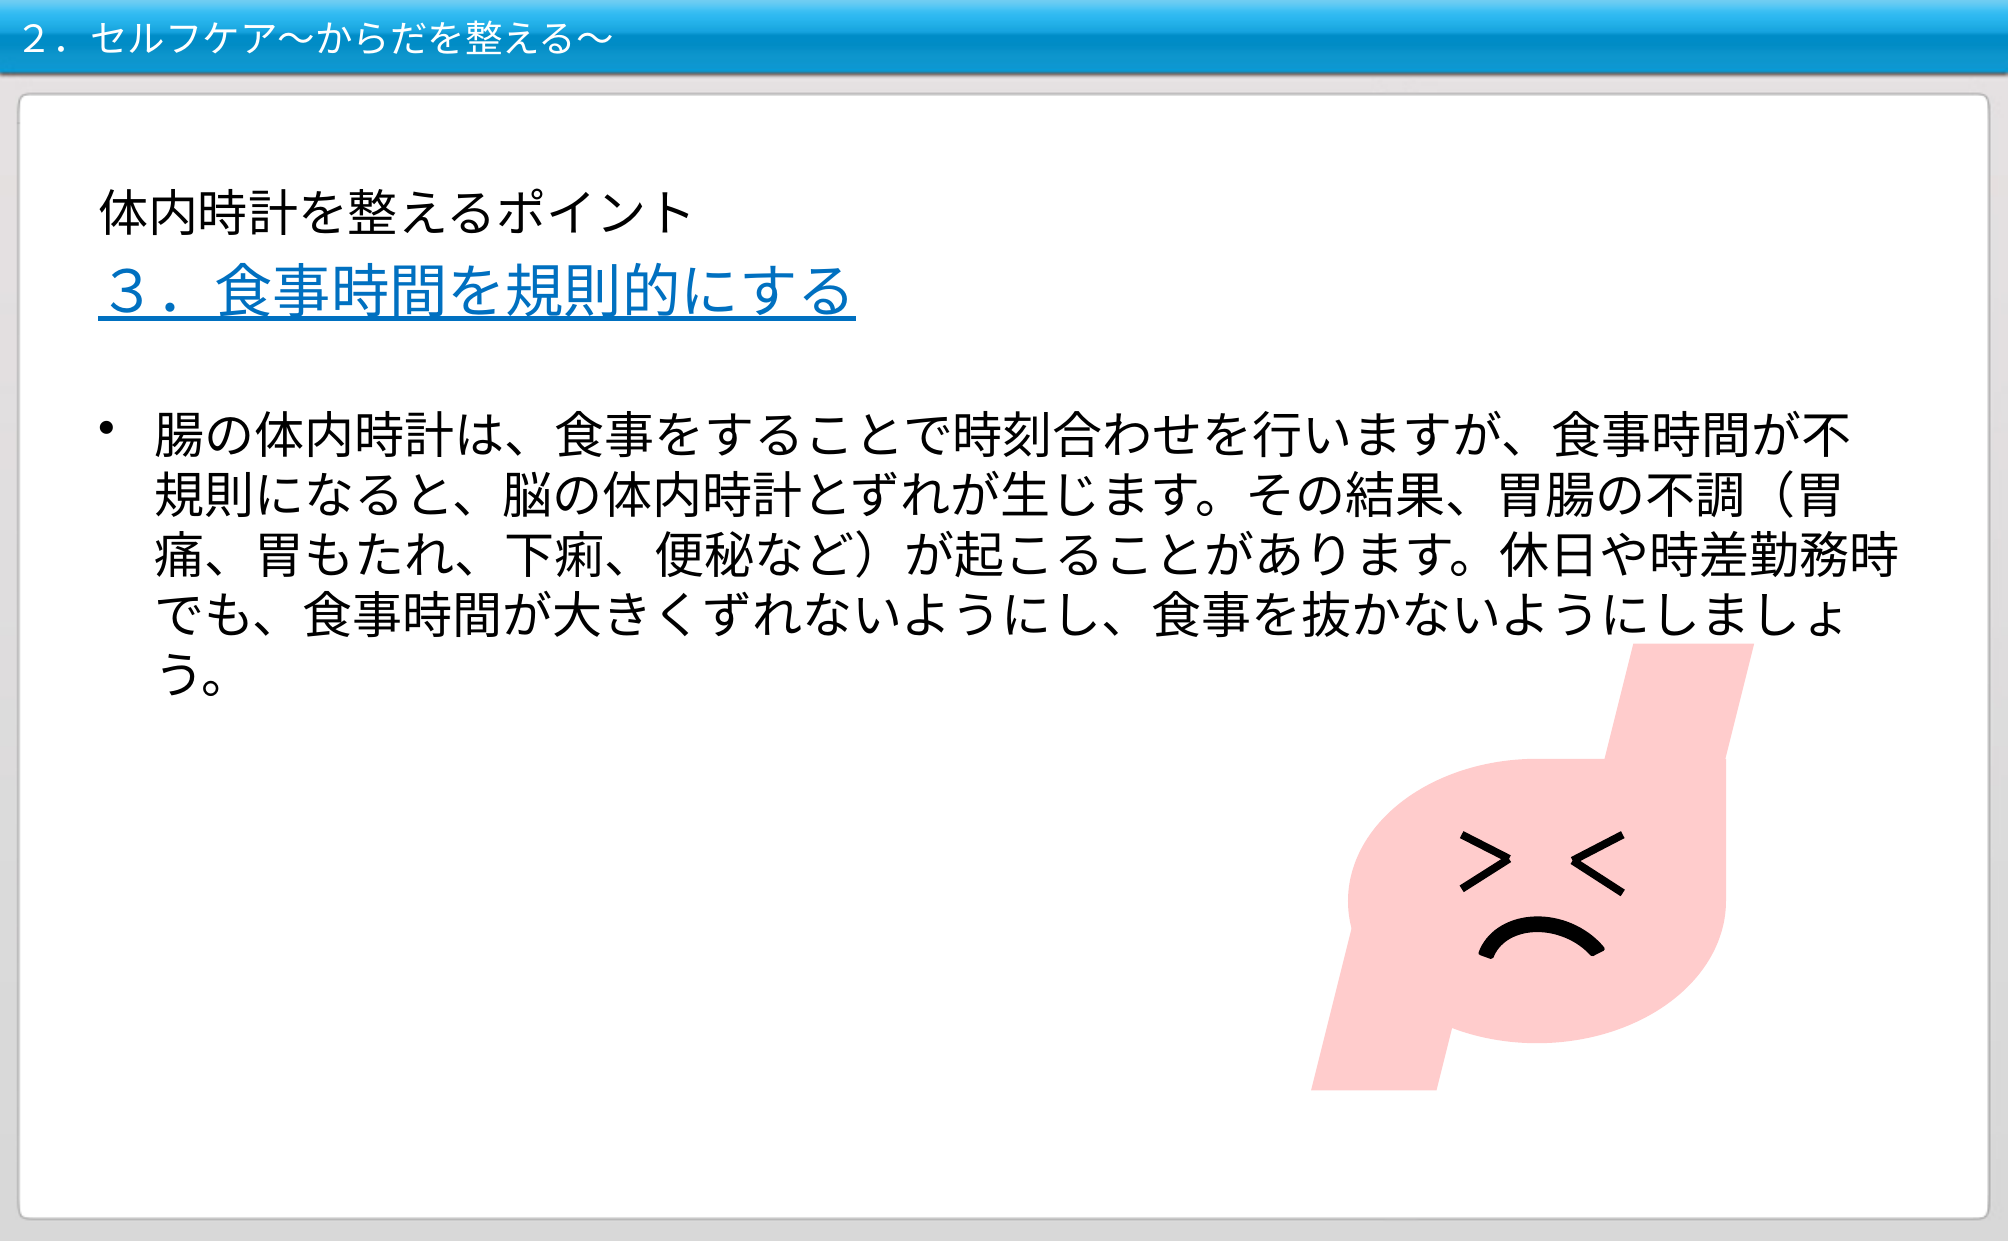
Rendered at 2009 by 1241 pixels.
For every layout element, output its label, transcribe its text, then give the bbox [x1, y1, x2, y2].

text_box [1572, 834, 1624, 894]
picture [0, 76, 2008, 1241]
title ２．セルフケア～からだを整える～ [0, 0, 2008, 76]
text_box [1461, 834, 1510, 890]
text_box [1310, 643, 1755, 1091]
list 体内時計を整えるポイント ３．食事時間を規則的にする 腸の体内時計は、食事をすることで時刻合わせを行いますが、食事時間が不規則になると、脳の体内時計とずれが生じます。その結果、胃腸の不調（胃痛、胃もたれ、下痢、便秘など）が起こることがあります。休日や時差勤務時でも、食事時間が大きくずれないようにし、食事を抜かないようにしましょう。 [39, 122, 1961, 1187]
